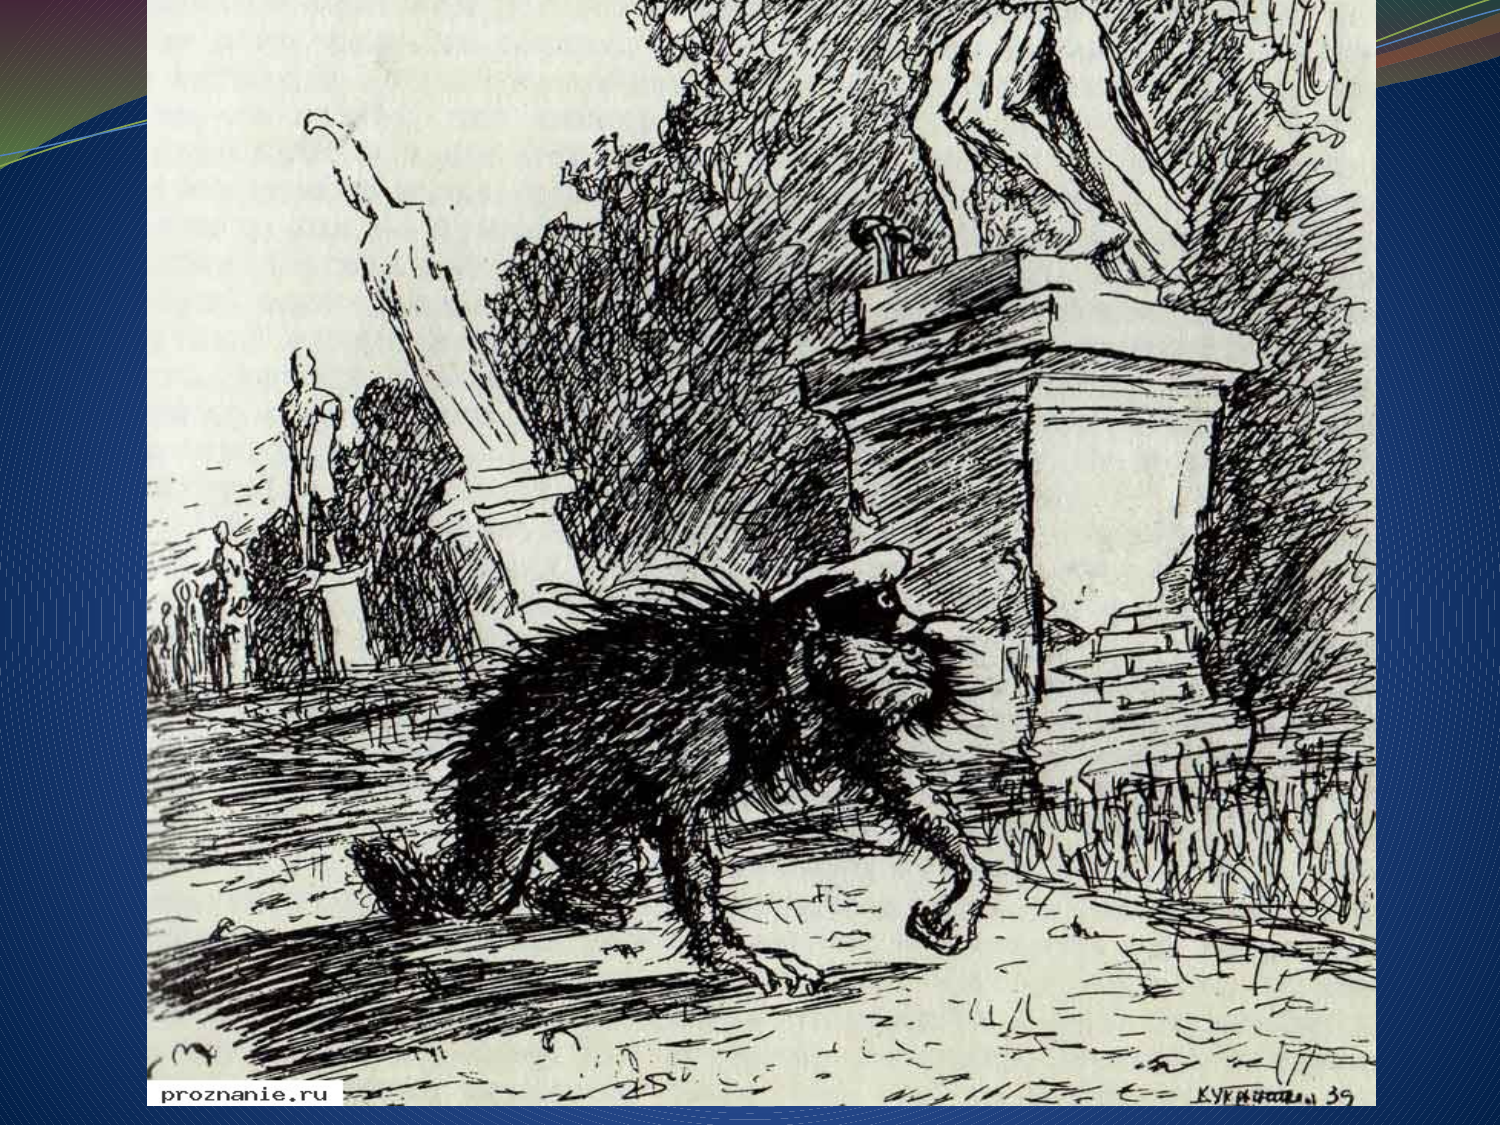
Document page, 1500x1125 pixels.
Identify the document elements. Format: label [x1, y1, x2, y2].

list [147, 0, 1377, 1107]
